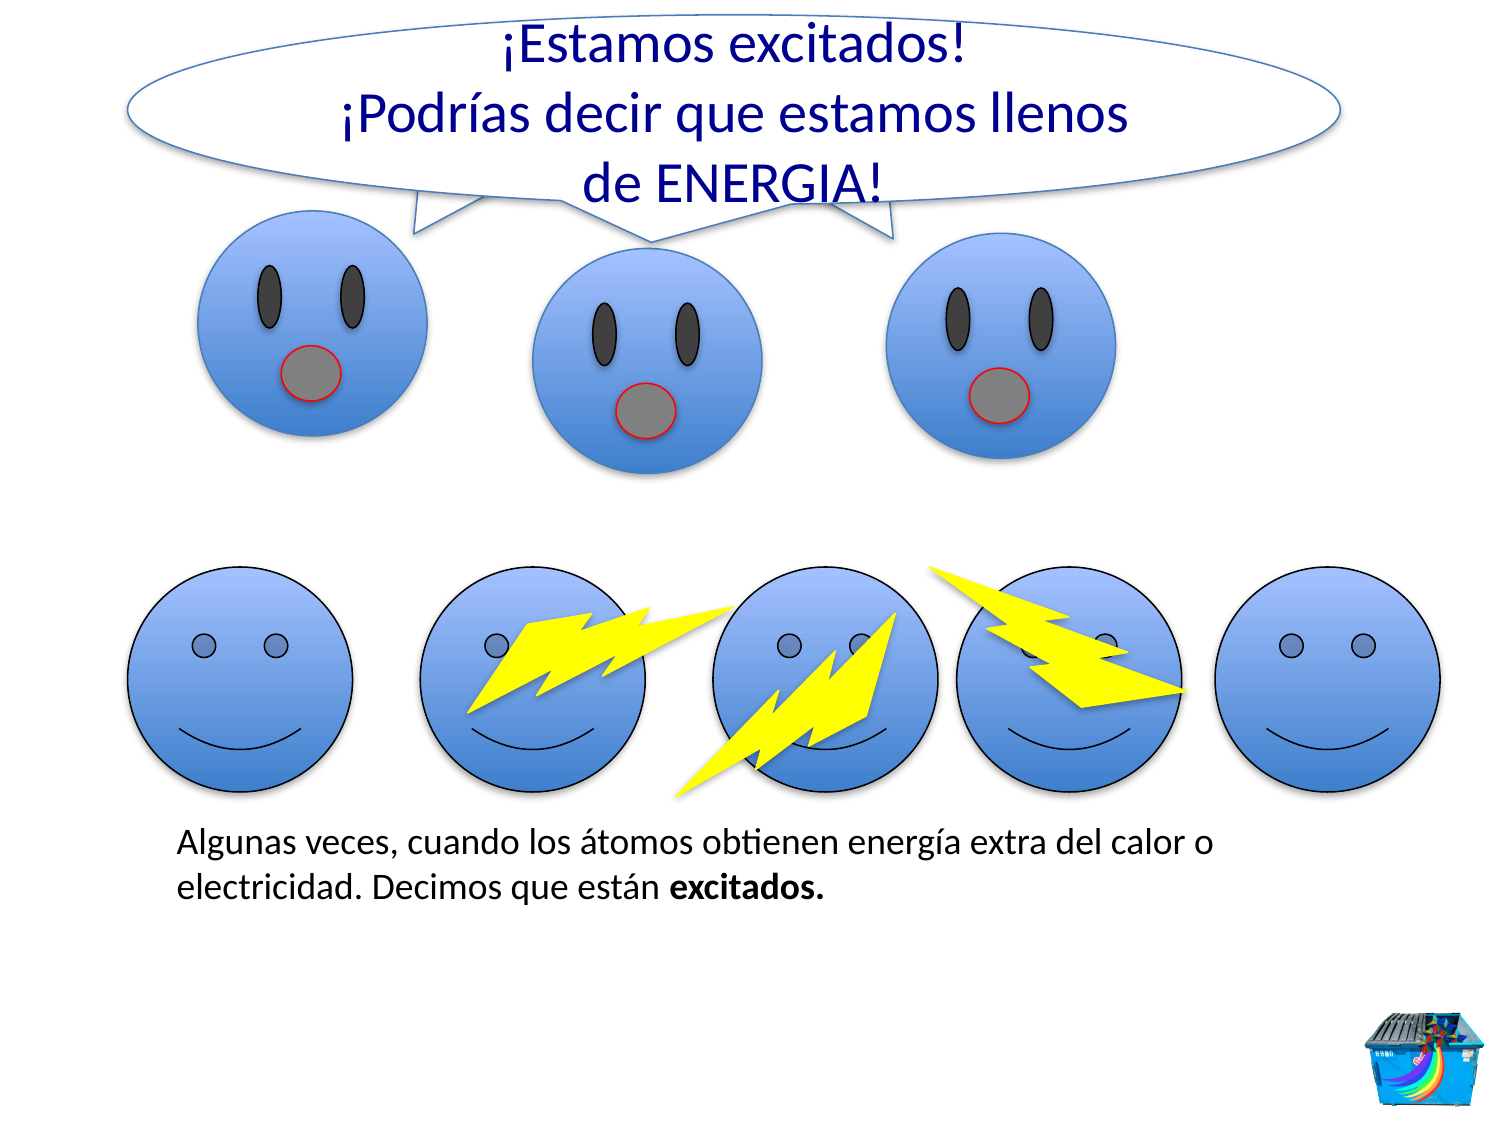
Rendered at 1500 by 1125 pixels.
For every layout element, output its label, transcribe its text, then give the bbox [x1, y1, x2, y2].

text_box [1214, 566, 1441, 793]
text_box [712, 566, 939, 793]
text_box [467, 606, 735, 714]
text_box [675, 612, 897, 798]
text_box [419, 566, 647, 793]
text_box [197, 254, 428, 437]
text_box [127, 14, 1341, 246]
text_box [955, 613, 1181, 793]
text_box [928, 566, 1188, 708]
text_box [886, 254, 1116, 459]
picture [1363, 1011, 1486, 1108]
text_box [126, 566, 354, 793]
text_box [999, 566, 1183, 687]
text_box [532, 254, 763, 474]
subtitle Algunas veces, cuando los átomos obtienen energía extra del calor o electricidad. Decimos que están excitados. [161, 809, 1346, 1097]
